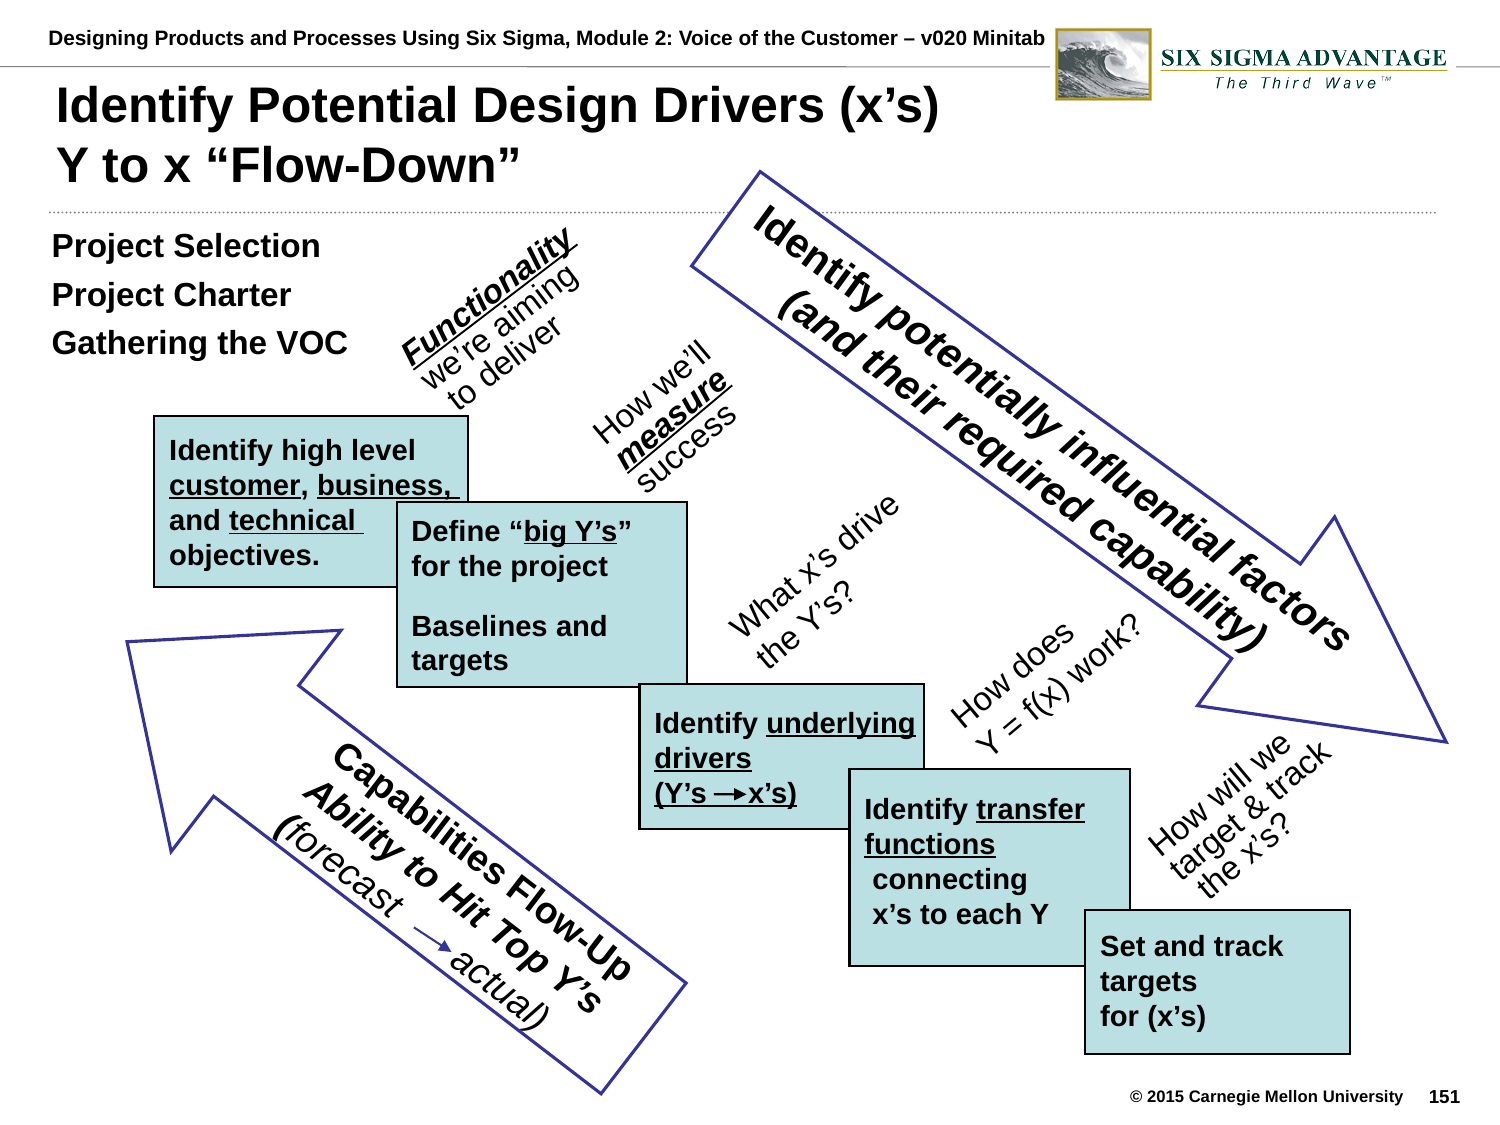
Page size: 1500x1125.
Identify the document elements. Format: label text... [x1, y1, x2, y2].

text_box Project Selection Project Charter Gathering the VOC [36, 224, 399, 369]
text_box Functionality we’re aiming to deliver [424, 180, 669, 316]
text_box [639, 496, 1043, 830]
text_box Identify potentially influential factors (and their required capability) [691, 171, 1427, 702]
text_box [1085, 703, 1500, 1055]
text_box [396, 317, 884, 687]
picture [1049, 24, 1456, 104]
text_box [1047, 525, 1118, 604]
text_box Identify high level customer, business, and technical objectives. [154, 416, 391, 587]
text_box Identify Potential Design Drivers (x’s) Y to x “Flow-Down” [41, 88, 1500, 176]
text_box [849, 605, 1208, 967]
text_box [59, 700, 712, 980]
